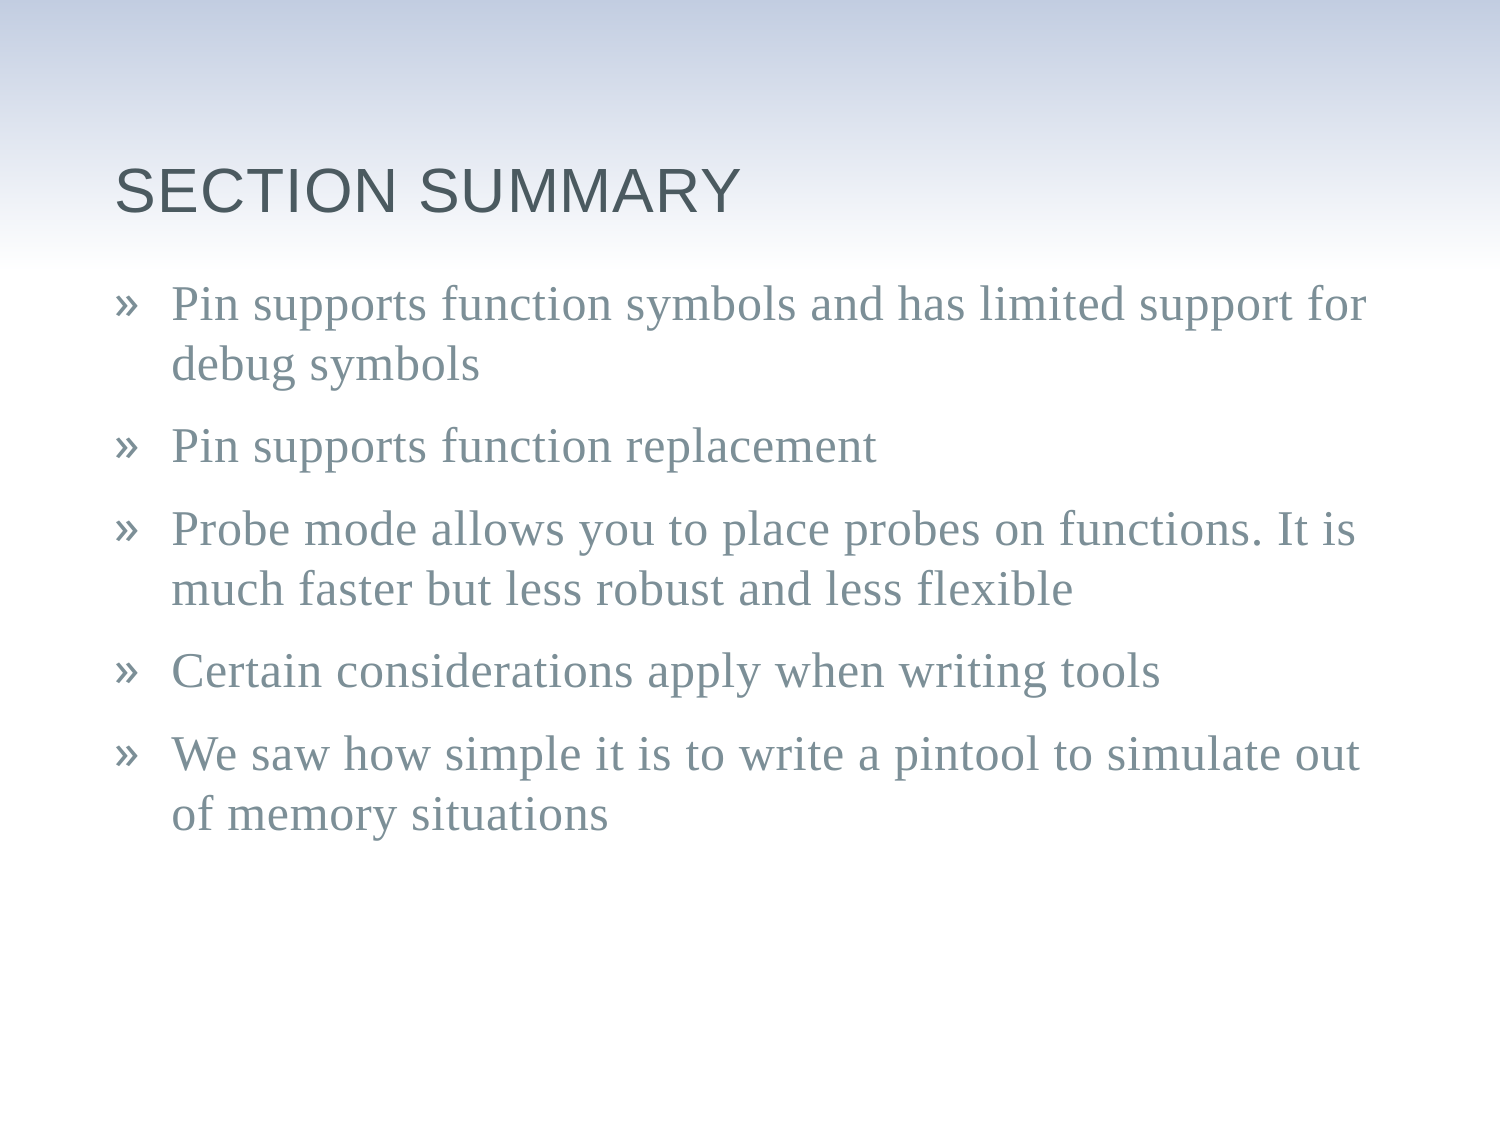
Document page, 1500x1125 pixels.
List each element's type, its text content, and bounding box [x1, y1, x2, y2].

title Section Summary [99, 45, 1400, 233]
list Pin supports function symbols and has limited support for debug symbols Pin supports function replacement Probe mode allows you to place probes on functions. It is much faster but less robust and less flexible Certain considerations apply when writing tools We saw how simple it is to write a pintool to simulate out of memory situations [99, 262, 1400, 938]
